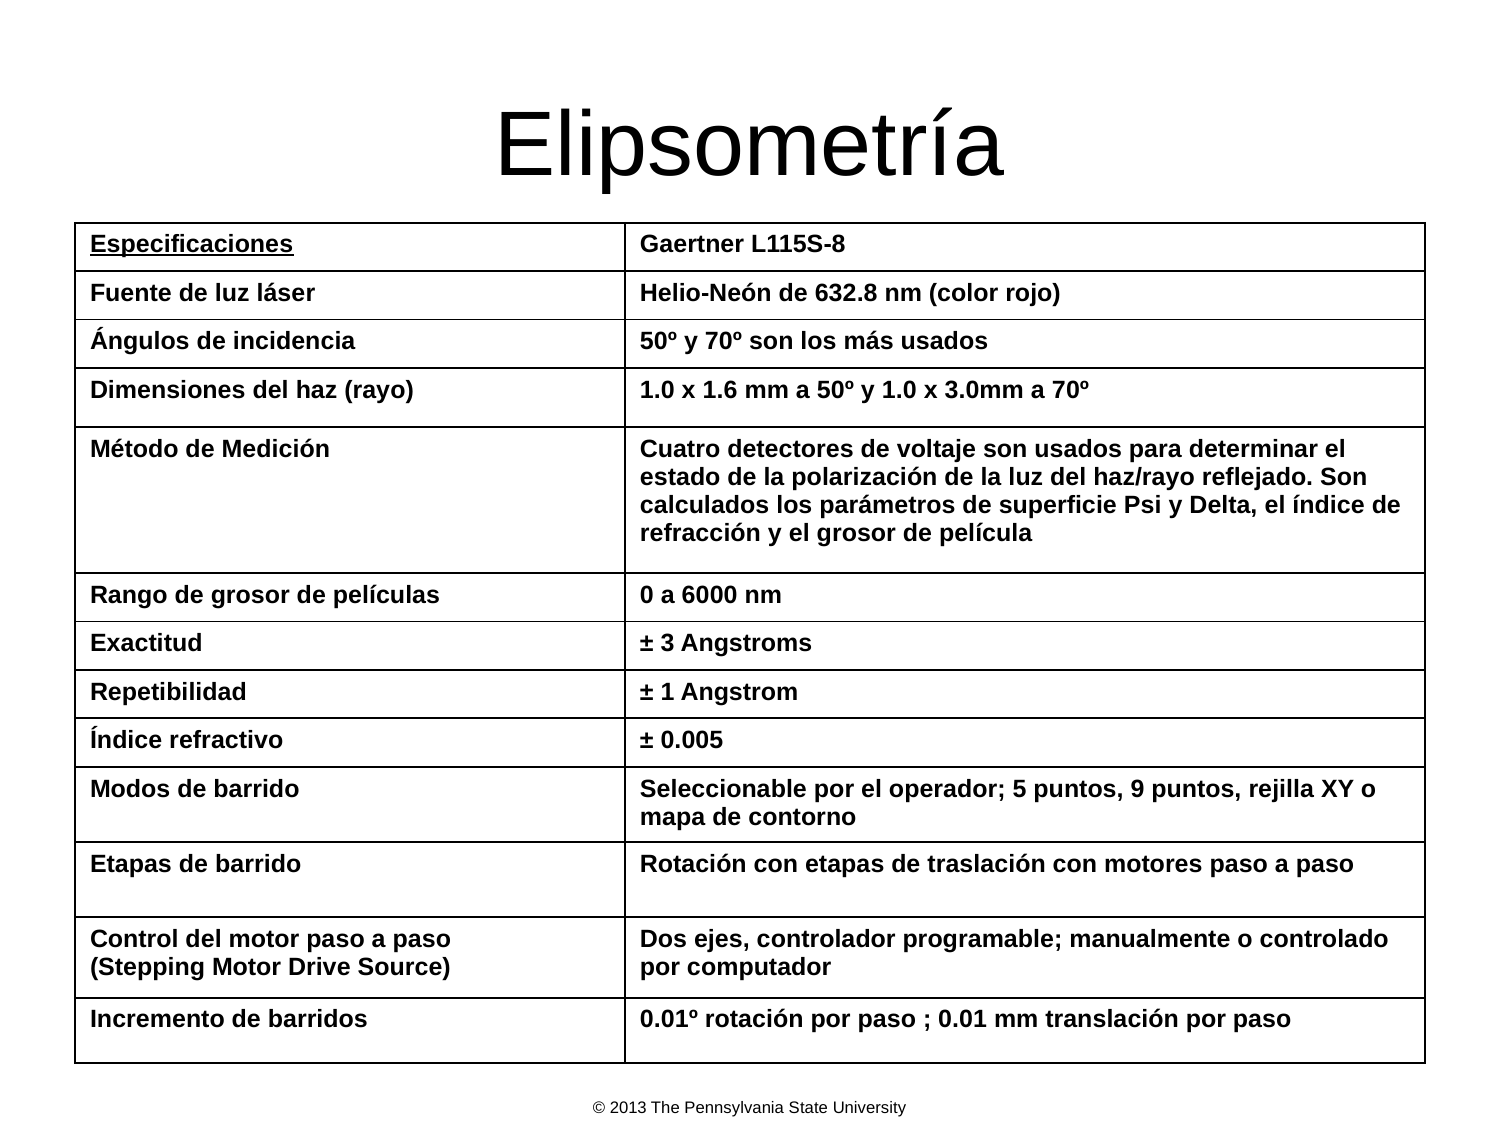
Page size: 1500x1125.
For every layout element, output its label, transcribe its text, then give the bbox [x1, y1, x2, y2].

table_cell Índice refractivo [76, 719, 624, 766]
table_cell 1.0 x 1.6 mm a 50º y 1.0 x 3.0mm a 70º [626, 369, 1424, 426]
table_cell Incremento de barridos [76, 999, 624, 1062]
table_cell ± 0.005 [626, 719, 1424, 766]
table_cell Repetibilidad [76, 671, 624, 717]
table_cell Seleccionable por el operador; 5 puntos, 9 puntos, rejilla XY o mapa de contorno [626, 768, 1424, 841]
table_cell Dos ejes, controlador programable; manualmente o controlado por computador [626, 918, 1424, 997]
table_header Gaertner L115S-8 [626, 224, 1424, 270]
table_cell Método de Medición [76, 428, 624, 572]
table_cell 50º y 70º son los más usados [626, 320, 1424, 367]
table_cell Cuatro detectores de voltaje son usados para determinar el estado de la polarización de la luz del haz/rayo reflejado. Son calculados los parámetros de superficie Psi y Delta, el índice de refracción y el grosor de película [626, 428, 1424, 572]
table_cell Etapas de barrido [76, 843, 624, 916]
table_cell Fuente de luz láser [76, 272, 624, 319]
table_cell Ángulos de incidencia [76, 320, 624, 367]
table_cell Dimensiones del haz (rayo) [76, 369, 624, 426]
table_cell ± 3 Angstroms [626, 622, 1424, 669]
table_cell ± 1 Angstrom [626, 671, 1424, 717]
table_cell Control del motor paso a paso (Stepping Motor Drive Source) [76, 918, 624, 997]
table_cell Rotación con etapas de traslación con motores paso a paso [626, 843, 1424, 916]
table_cell Exactitud [76, 622, 624, 669]
table_header Especificaciones [76, 224, 624, 270]
table_cell Modos de barrido [76, 768, 624, 841]
table_cell Helio-Neón de 632.8 nm (color rojo) [626, 272, 1424, 319]
table_cell 0.01º rotación por paso ; 0.01 mm translación por paso [626, 999, 1424, 1062]
title Elipsometría [74, 44, 1426, 222]
table_cell Rango de grosor de películas [76, 574, 624, 621]
table_cell 0 a 6000 nm [626, 574, 1424, 621]
